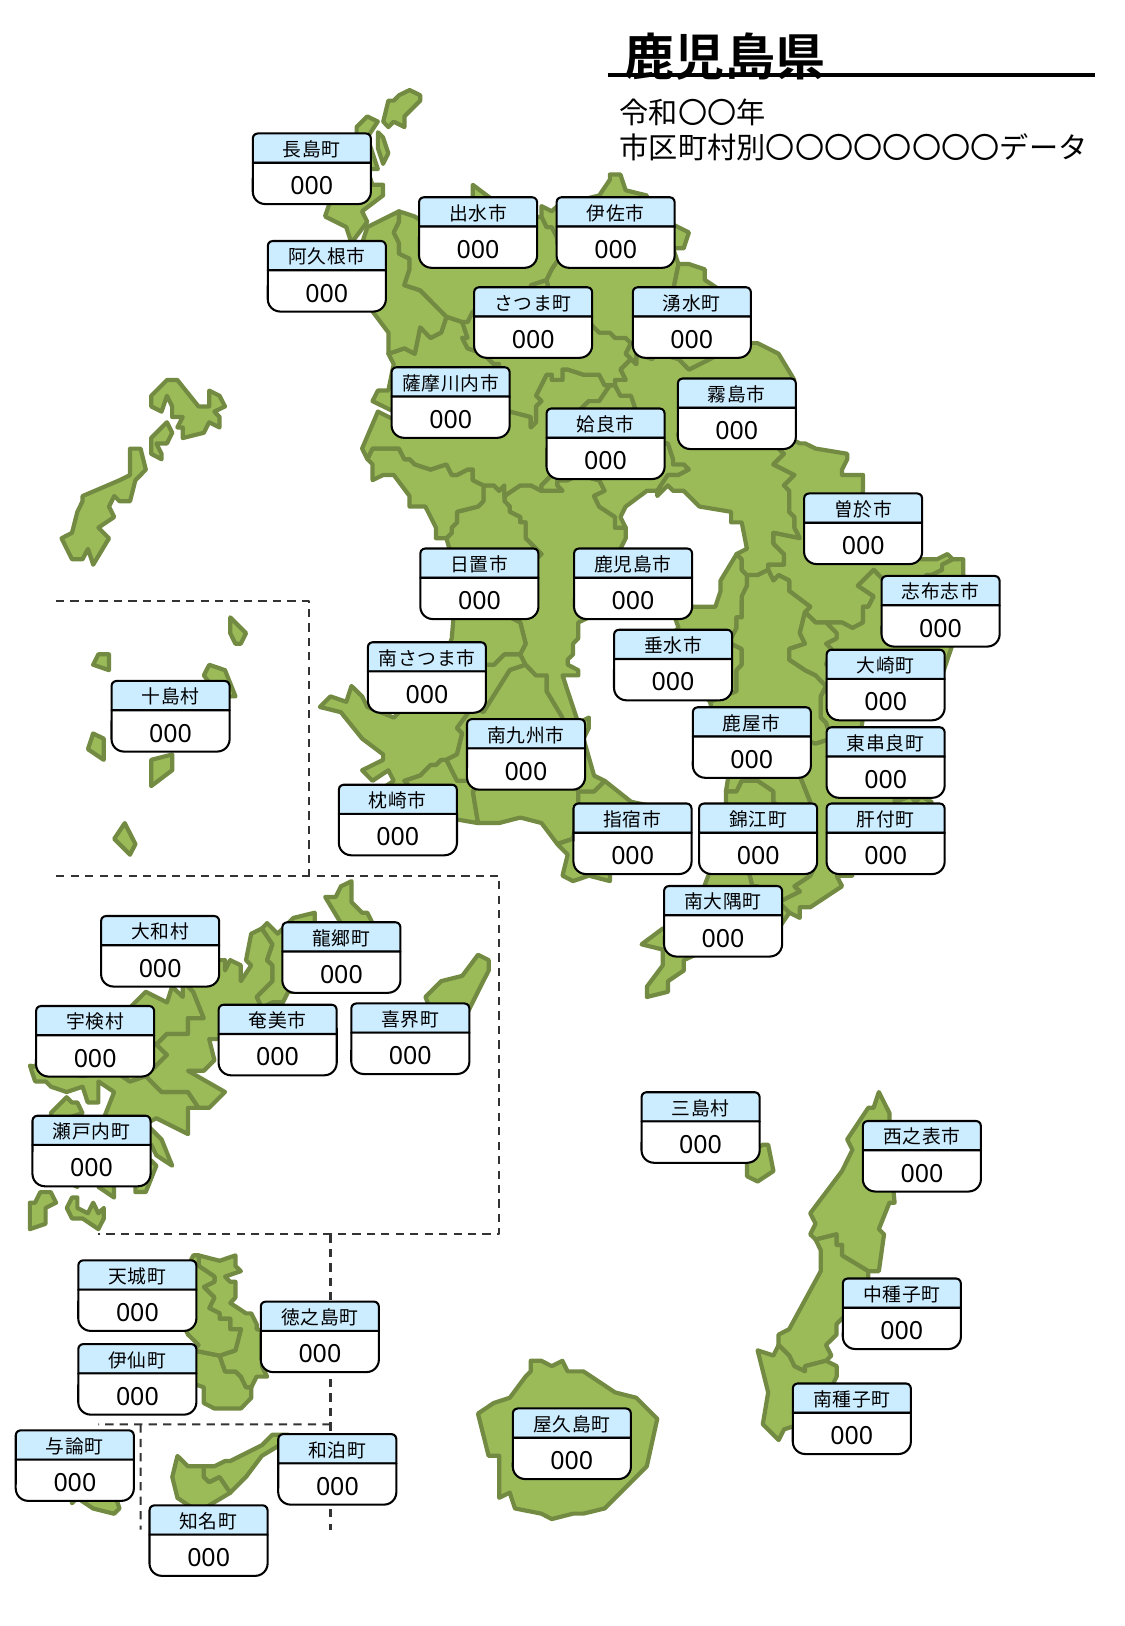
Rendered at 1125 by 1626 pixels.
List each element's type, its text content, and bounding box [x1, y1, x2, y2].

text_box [35, 1005, 155, 1077]
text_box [512, 1408, 632, 1480]
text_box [418, 197, 538, 269]
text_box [32, 1115, 151, 1187]
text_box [792, 1383, 912, 1455]
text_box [15, 1430, 135, 1502]
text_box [55, 601, 500, 1530]
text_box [573, 803, 692, 875]
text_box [613, 629, 733, 701]
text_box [78, 1260, 197, 1332]
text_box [803, 493, 923, 565]
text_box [420, 548, 539, 620]
text_box 令和〇〇年 市区町村別〇〇〇〇〇〇〇〇データ [605, 86, 1103, 172]
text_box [100, 915, 220, 987]
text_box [367, 642, 487, 714]
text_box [692, 707, 812, 779]
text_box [826, 649, 945, 721]
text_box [826, 727, 945, 799]
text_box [149, 1505, 268, 1577]
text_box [338, 784, 458, 856]
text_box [29, 89, 974, 1520]
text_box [632, 287, 752, 359]
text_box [862, 1120, 982, 1192]
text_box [826, 803, 945, 875]
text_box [842, 1278, 962, 1350]
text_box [267, 240, 387, 312]
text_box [278, 1433, 397, 1505]
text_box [260, 1301, 380, 1373]
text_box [252, 133, 372, 205]
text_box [473, 287, 593, 359]
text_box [641, 1092, 760, 1164]
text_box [218, 1004, 337, 1076]
text_box 鹿児島県 [610, 17, 840, 73]
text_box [546, 408, 665, 480]
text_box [677, 378, 797, 450]
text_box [698, 803, 818, 875]
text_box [556, 197, 675, 269]
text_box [881, 575, 1000, 647]
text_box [663, 885, 783, 957]
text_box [391, 367, 510, 439]
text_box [351, 1003, 470, 1075]
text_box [466, 718, 586, 790]
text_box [78, 1343, 197, 1415]
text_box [282, 922, 401, 994]
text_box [573, 548, 693, 620]
